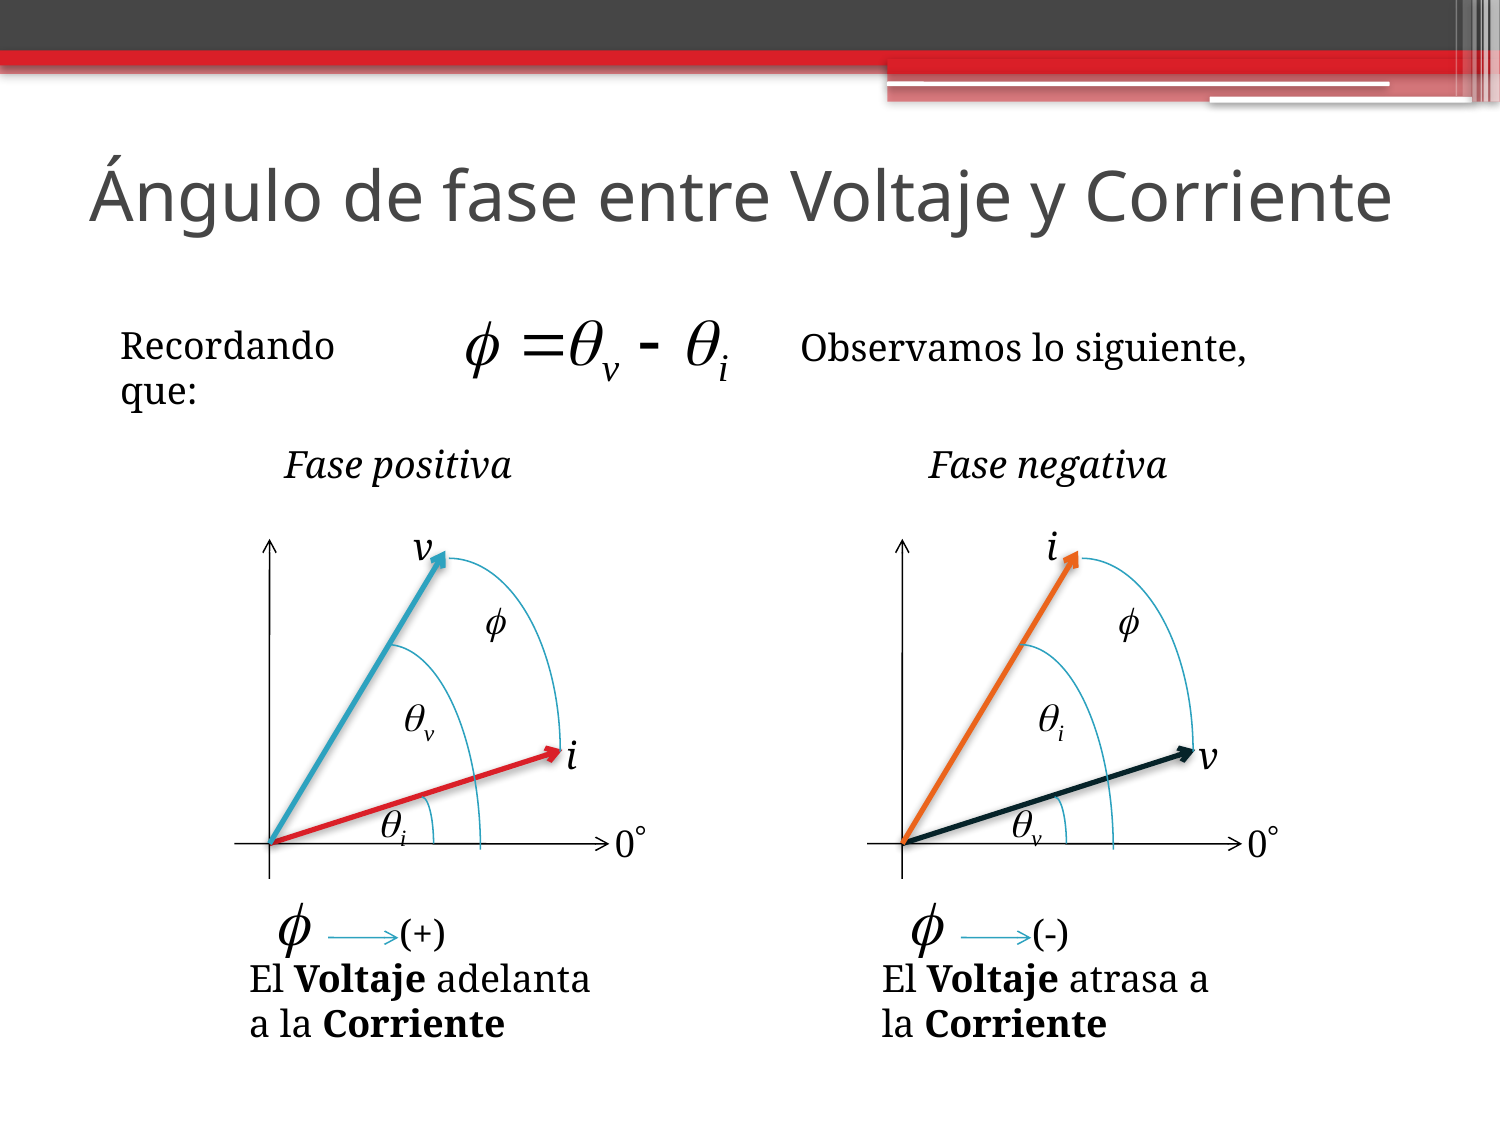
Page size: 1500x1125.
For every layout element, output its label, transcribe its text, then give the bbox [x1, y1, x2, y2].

text_box Observamos lo siguiente, [785, 316, 1289, 377]
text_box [866, 433, 1290, 1055]
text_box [234, 433, 657, 1055]
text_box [456, 297, 743, 399]
text_box Recordando que: [105, 314, 422, 420]
title Ángulo de fase entre Voltaje y Corriente [75, 105, 1425, 281]
